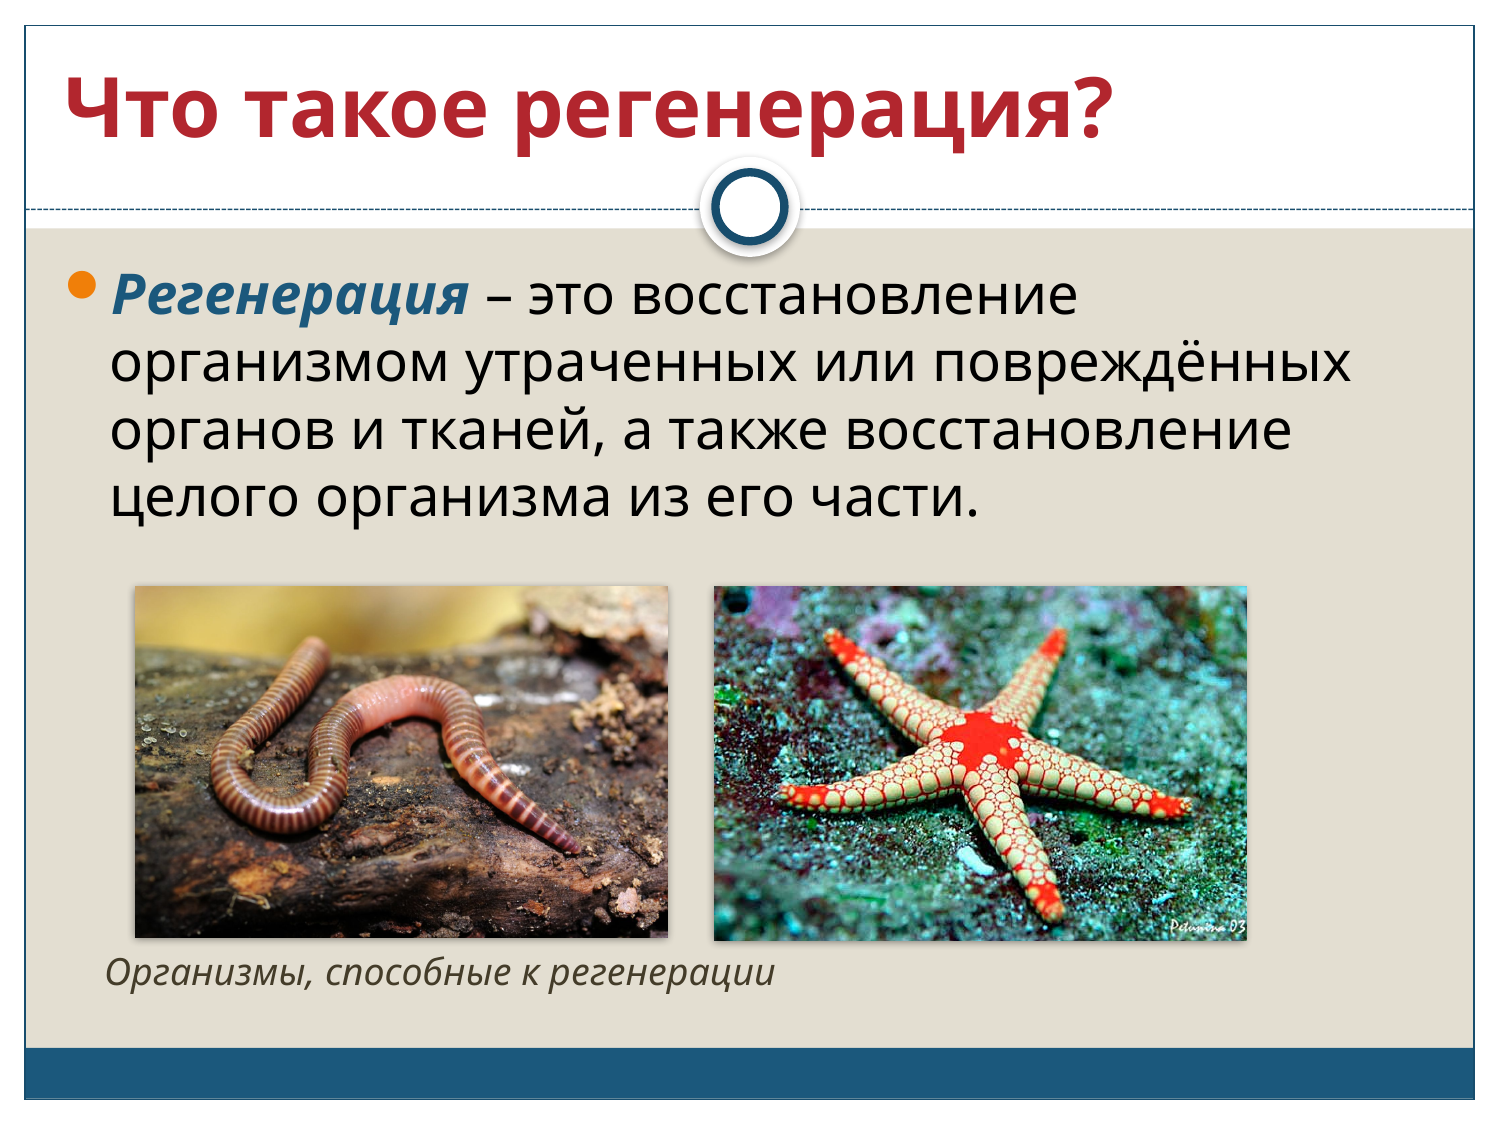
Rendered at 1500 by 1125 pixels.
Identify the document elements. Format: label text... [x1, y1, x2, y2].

picture [135, 585, 668, 938]
list Регенерация – это восстановление организмом утраченных или повреждённых органов и тканей, а также восстановление целого организма из его части. [49, 250, 1445, 1001]
title Что такое регенерация? [49, 37, 1450, 162]
text_box Организмы, способные к регенерации [89, 940, 792, 1001]
picture [714, 585, 1247, 941]
